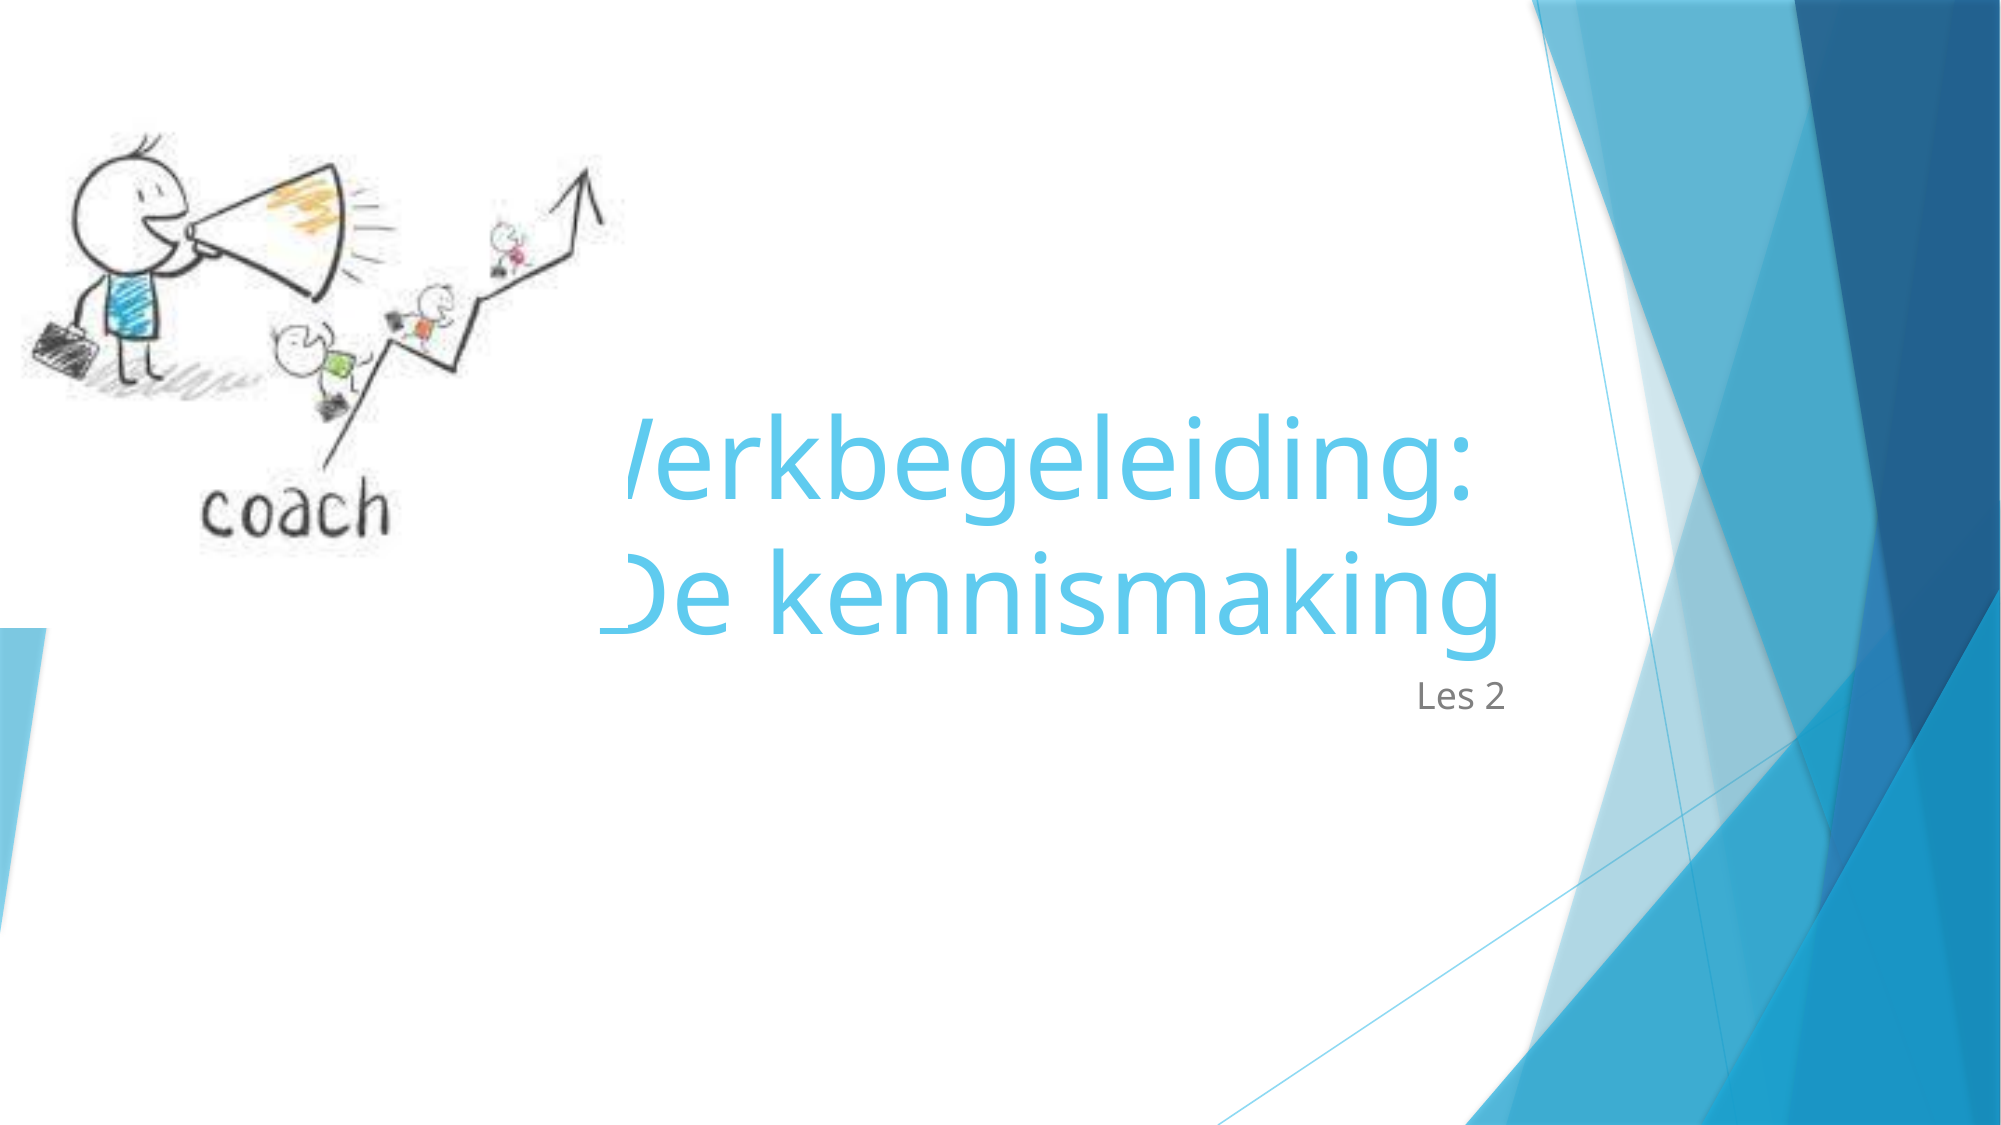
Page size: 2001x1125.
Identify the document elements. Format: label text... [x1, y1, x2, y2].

picture [0, 0, 629, 629]
title Werkbegeleiding: De kennismaking [247, 394, 1522, 664]
subtitle Les 2 [247, 664, 1522, 845]
